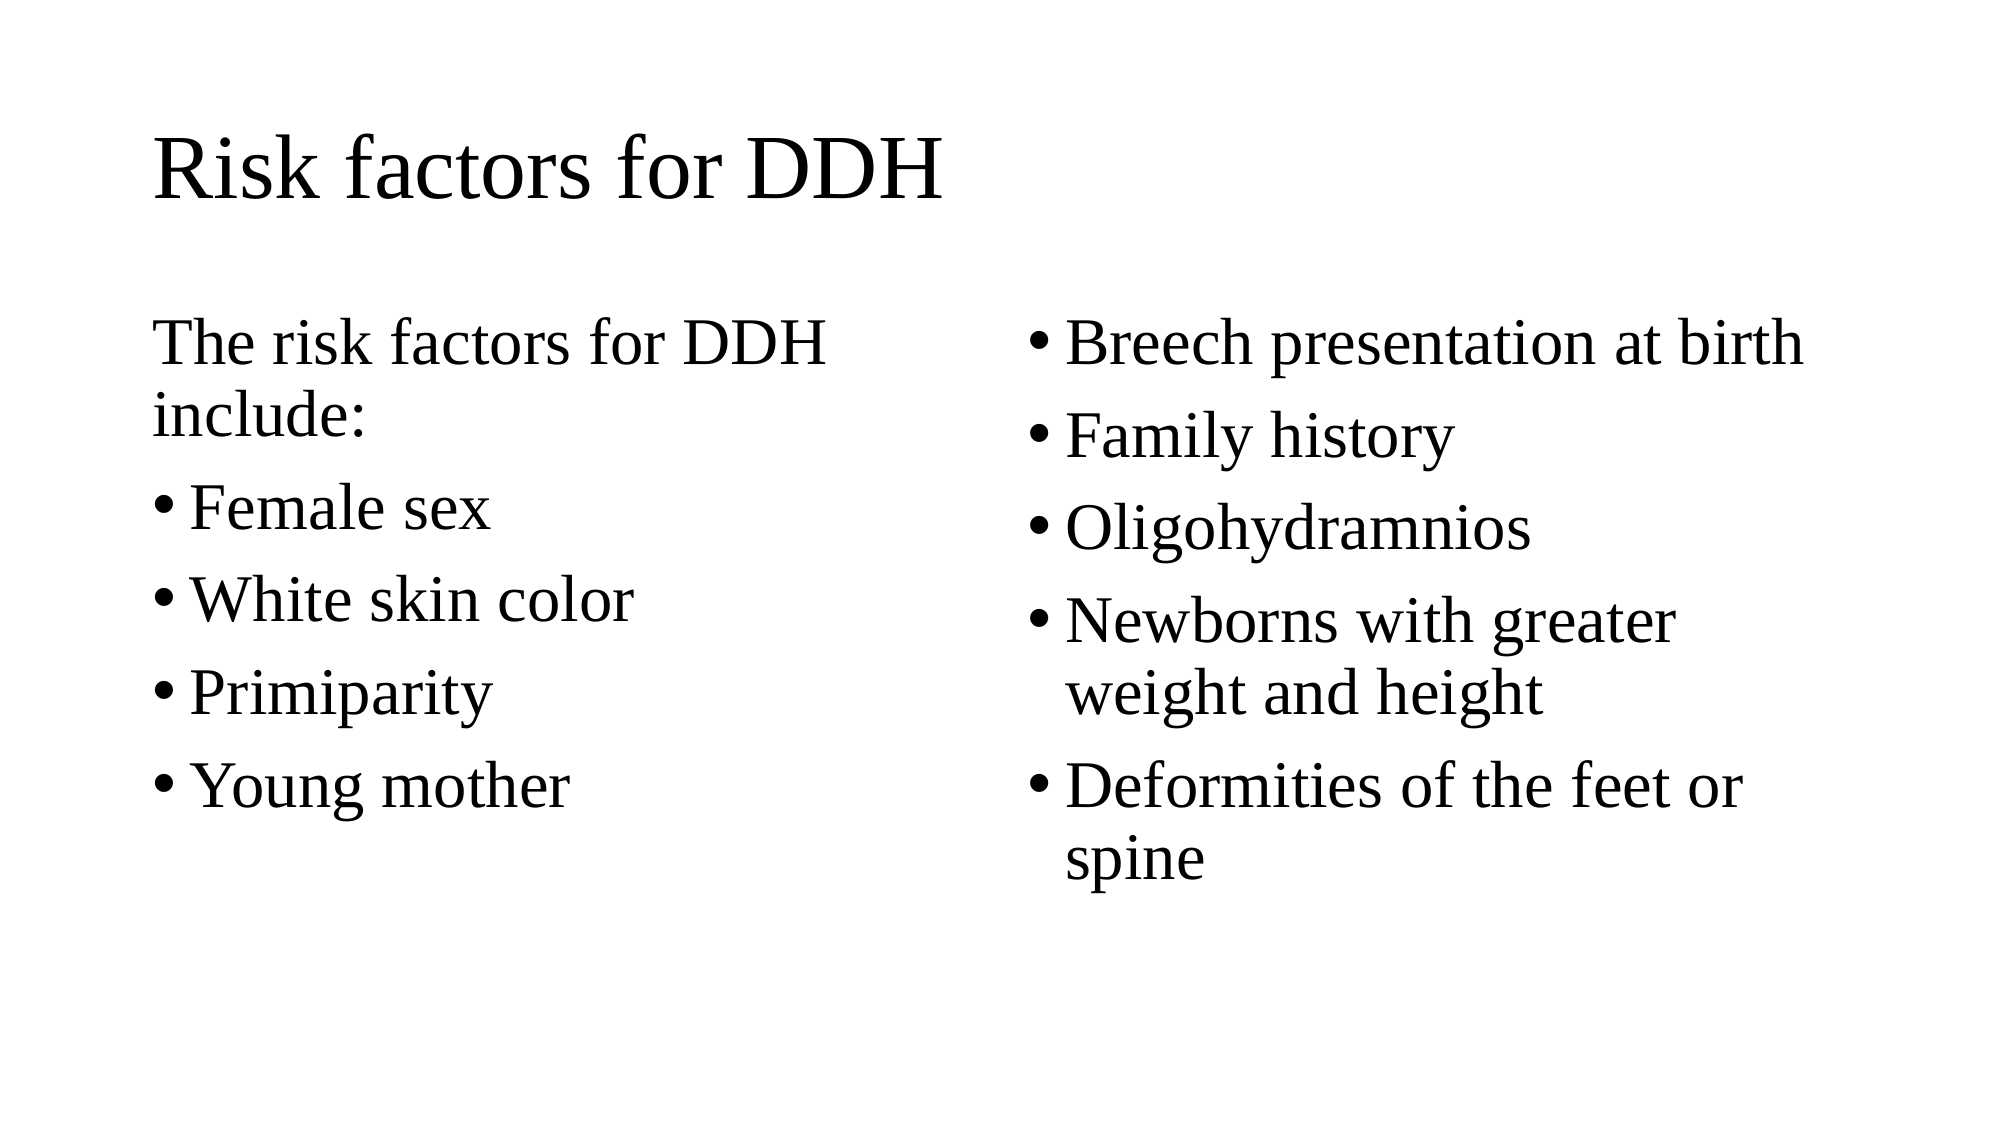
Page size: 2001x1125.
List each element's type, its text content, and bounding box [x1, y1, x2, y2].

list Breech presentation at birth Family history Oligohydramnios Newborns with greater weight and height Deformities of the feet or spine [1012, 299, 1863, 1014]
list The risk factors for DDH include: Female sex White skin color Primiparity Young mother [137, 299, 988, 1014]
title Risk factors for DDH [137, 59, 1863, 278]
